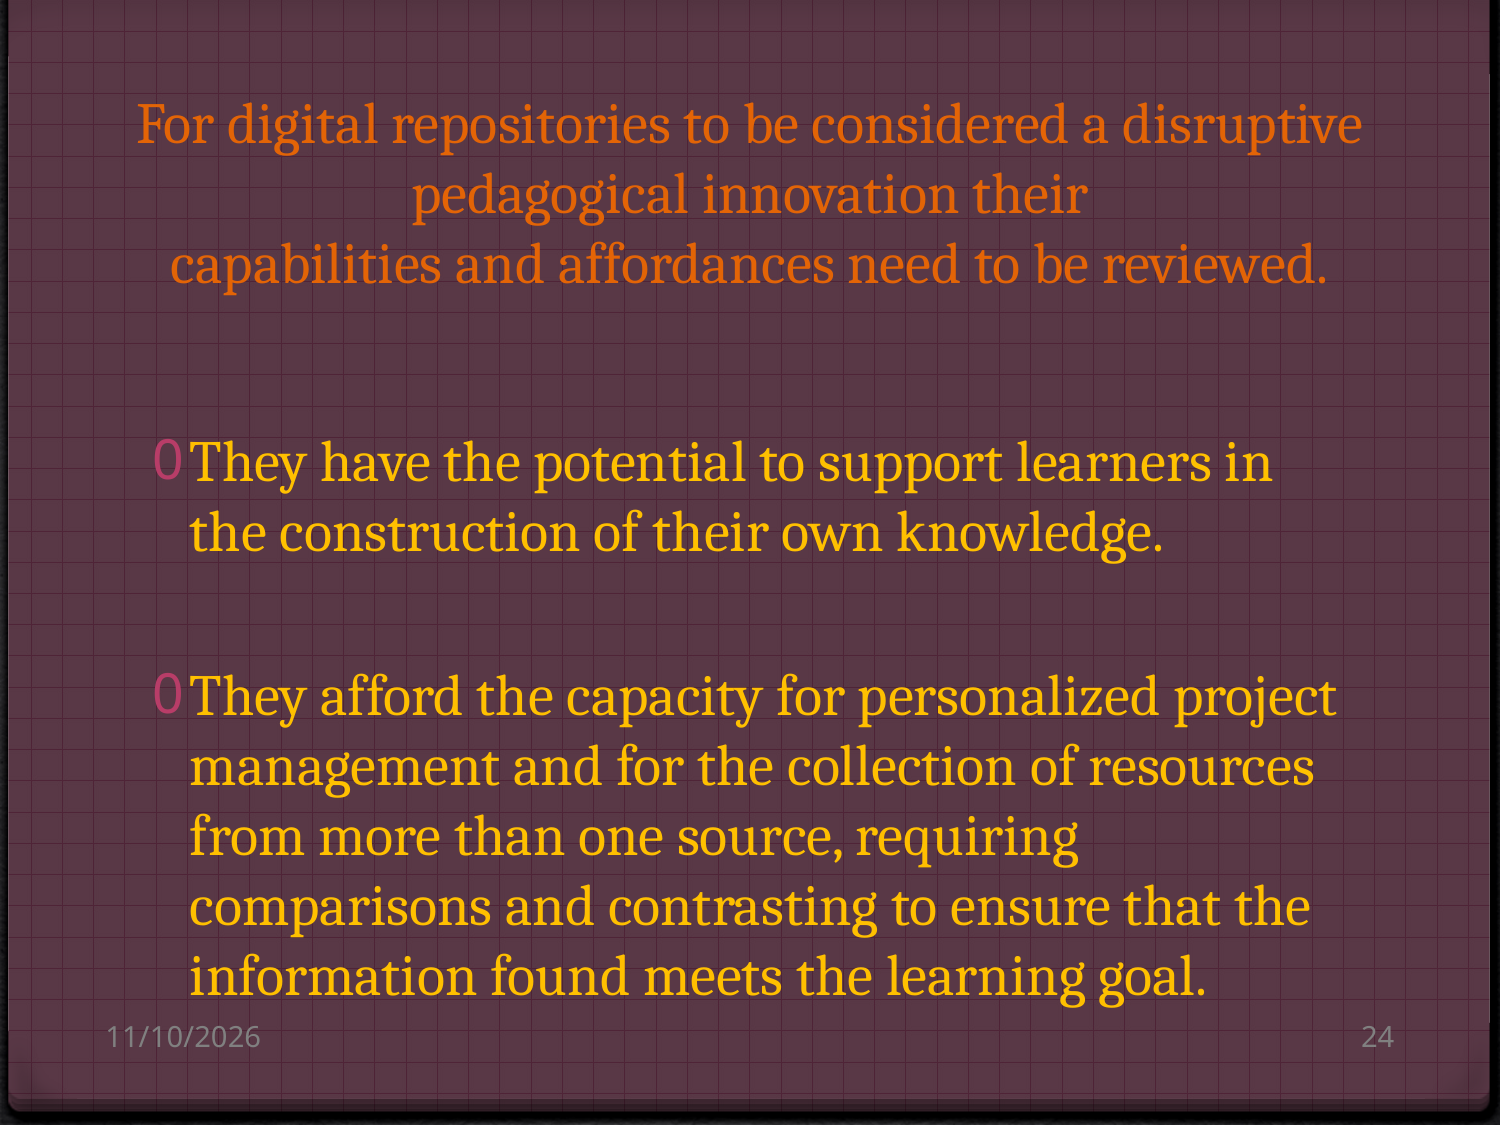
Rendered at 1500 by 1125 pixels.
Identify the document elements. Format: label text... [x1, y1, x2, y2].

title For digital repositories to be considered a disruptive pedagogical innovation their capabilities and affordances need to be reviewed. [90, 71, 1410, 309]
list They have the potential to support learners in the construction of their own knowledge. They afford the capacity for personalized project management and for the collection of resources from more than one source, requiring comparisons and contrasting to ensure that the information found meets the learning goal. [137, 334, 1363, 1050]
picture [0, 0, 1500, 1125]
slide_number 24 [1059, 1008, 1410, 1069]
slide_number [90, 1008, 441, 1069]
